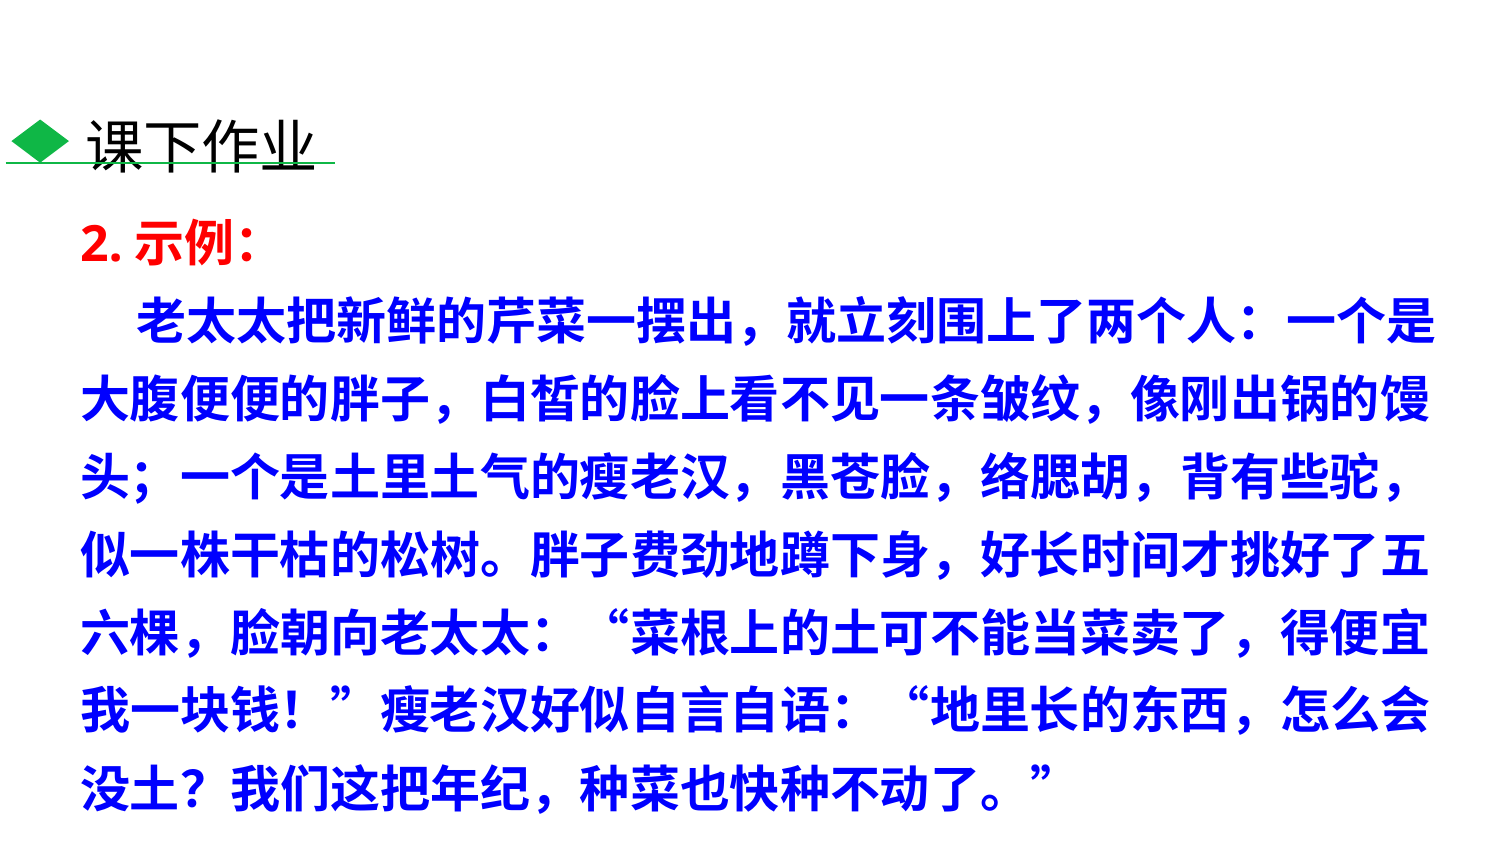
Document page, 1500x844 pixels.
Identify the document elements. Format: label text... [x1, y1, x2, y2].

text_box 2.示例： 老太太把新鲜的芹菜一摆出，就立刻围上了两个人：一个是大腹便便的胖子，白皙的脸上看不见一条皱纹，像刚出锅的馒头；一个是土里土气的瘦老汉，黑苍脸，络腮胡，背有些驼，似一株干枯的松树。胖子费劲地蹲下身，好长时间才挑好了五六棵，脸朝向老太太：“菜根上的土可不能当菜卖了，得便宜我一块钱！”瘦老汉好似自言自语：“地里长的东西，怎么会没土？我们这把年纪，种菜也快种不动了。” [65, 185, 1459, 825]
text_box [5, 102, 336, 189]
